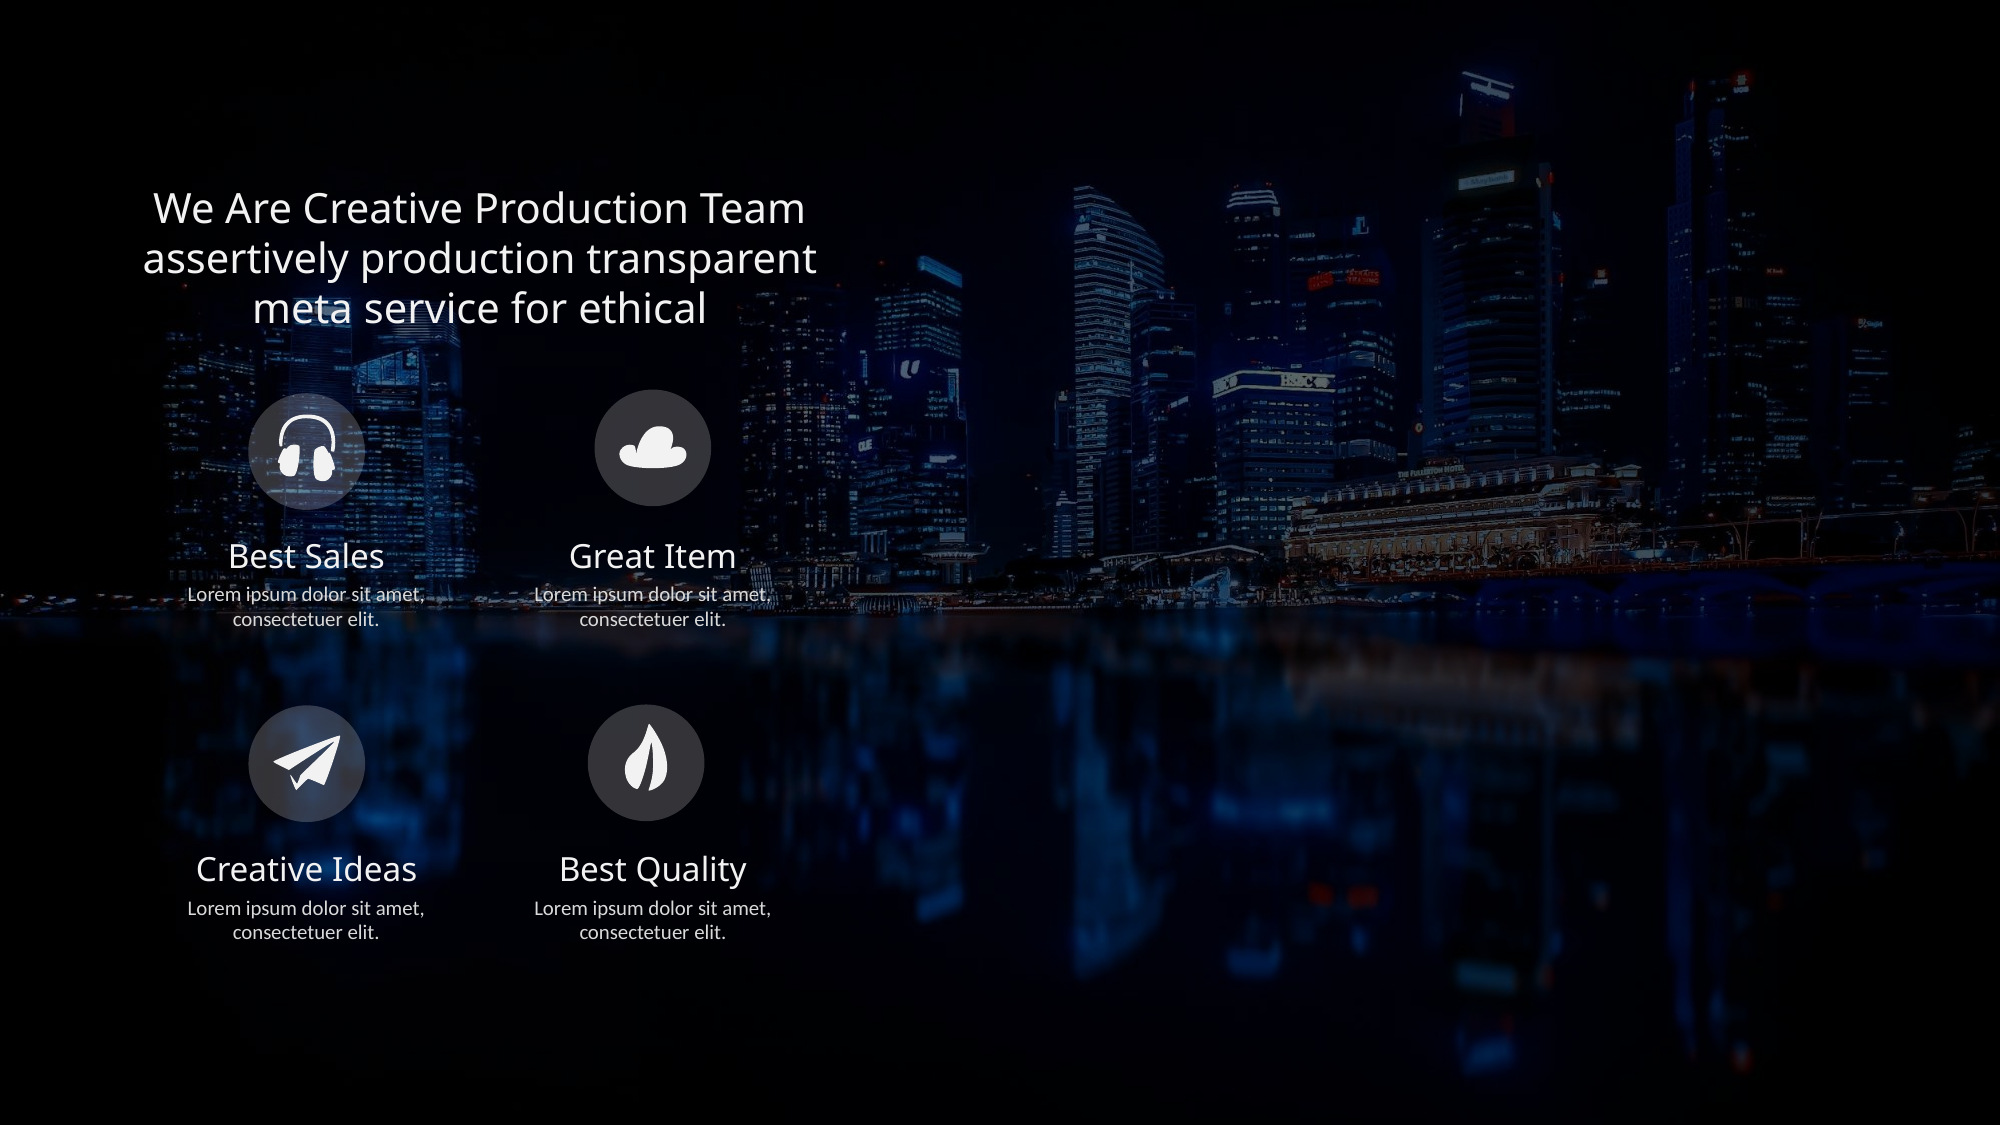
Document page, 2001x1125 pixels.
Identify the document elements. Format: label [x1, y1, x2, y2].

picture [0, 0, 2000, 1125]
text_box [120, 389, 840, 953]
